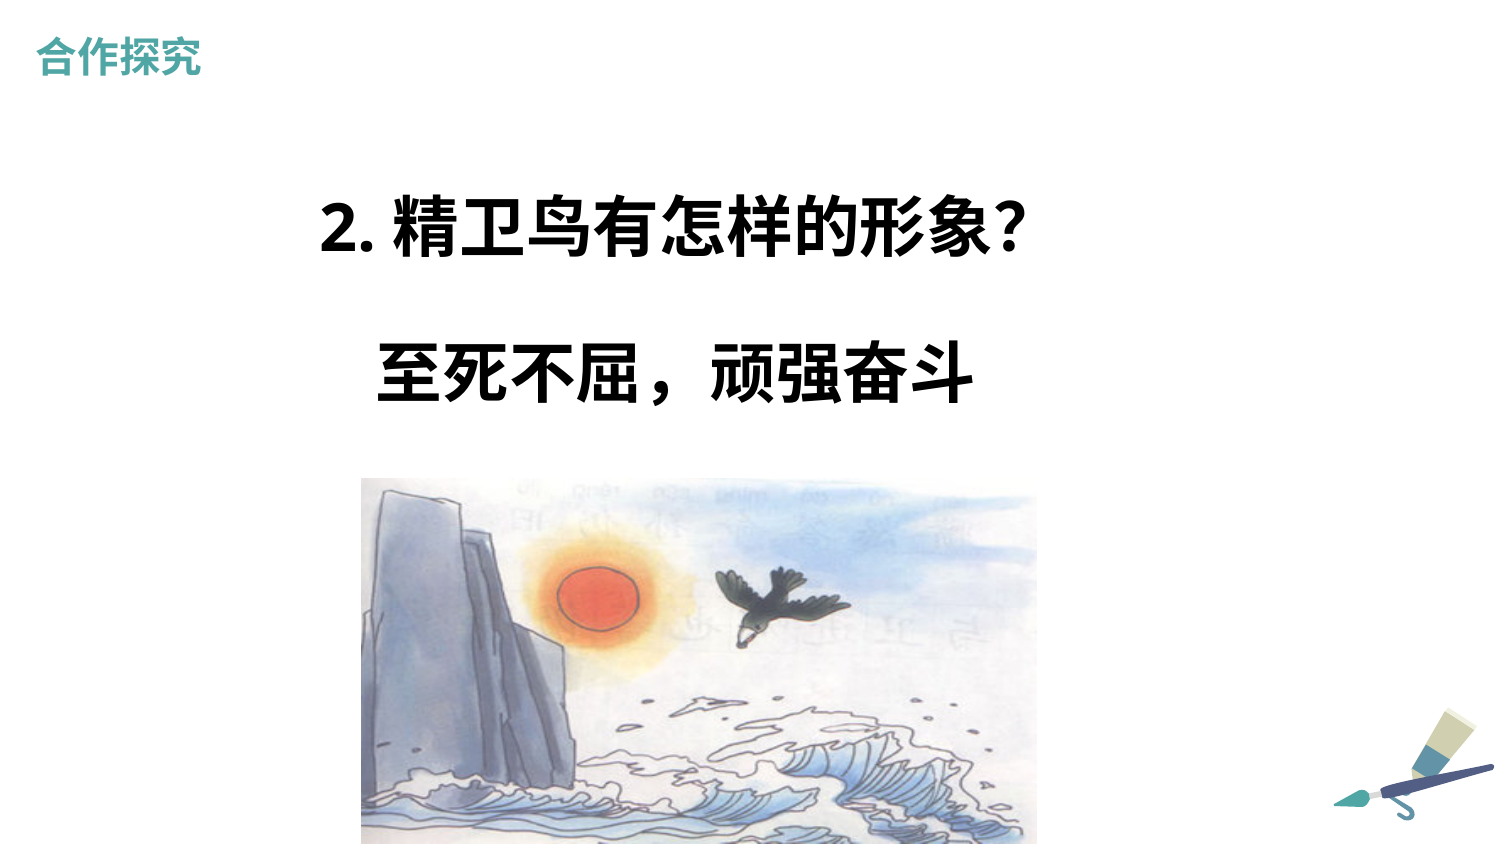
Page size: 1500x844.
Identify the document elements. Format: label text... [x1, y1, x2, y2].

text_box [1358, 708, 1481, 844]
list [361, 478, 1037, 844]
text_box 2.精卫鸟有怎样的形象？ [304, 176, 1305, 272]
text_box 至死不屈，顽强奋斗 [361, 323, 1249, 418]
text_box 合作探究 [24, 25, 261, 87]
